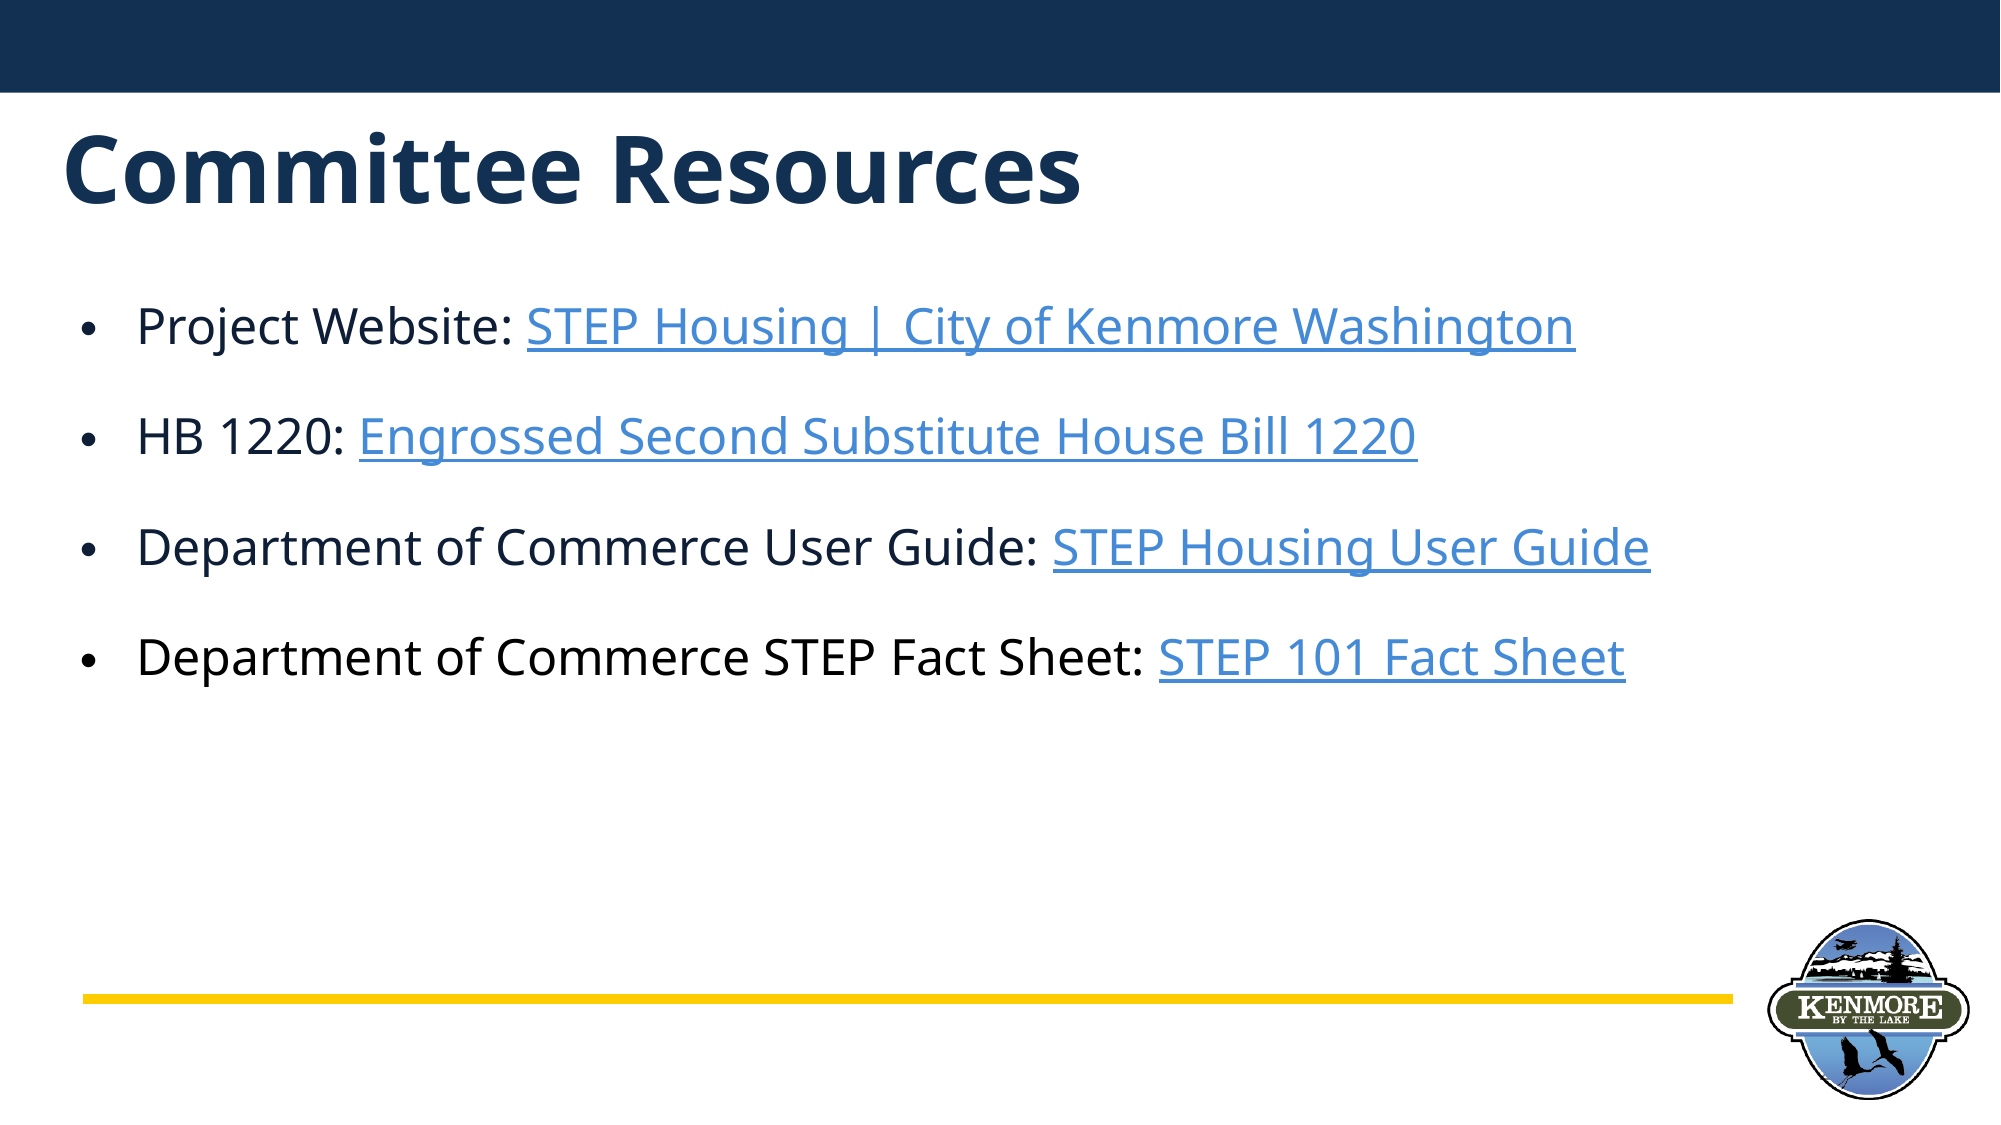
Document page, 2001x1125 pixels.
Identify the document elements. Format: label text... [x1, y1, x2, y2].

subtitle Project Website: STEP Housing | City of Kenmore Washington HB 1220: Engrossed Second Substitute House Bill 1220 Department of Commerce User Guide: STEP Housing User Guide Department of Commerce STEP Fact Sheet: STEP 101 Fact Sheet [64, 281, 1733, 861]
picture [1767, 919, 1970, 1100]
text_box [0, 0, 2000, 94]
title Committee Resources [46, 94, 1940, 231]
slide_number 21 [1412, 1042, 1863, 1103]
